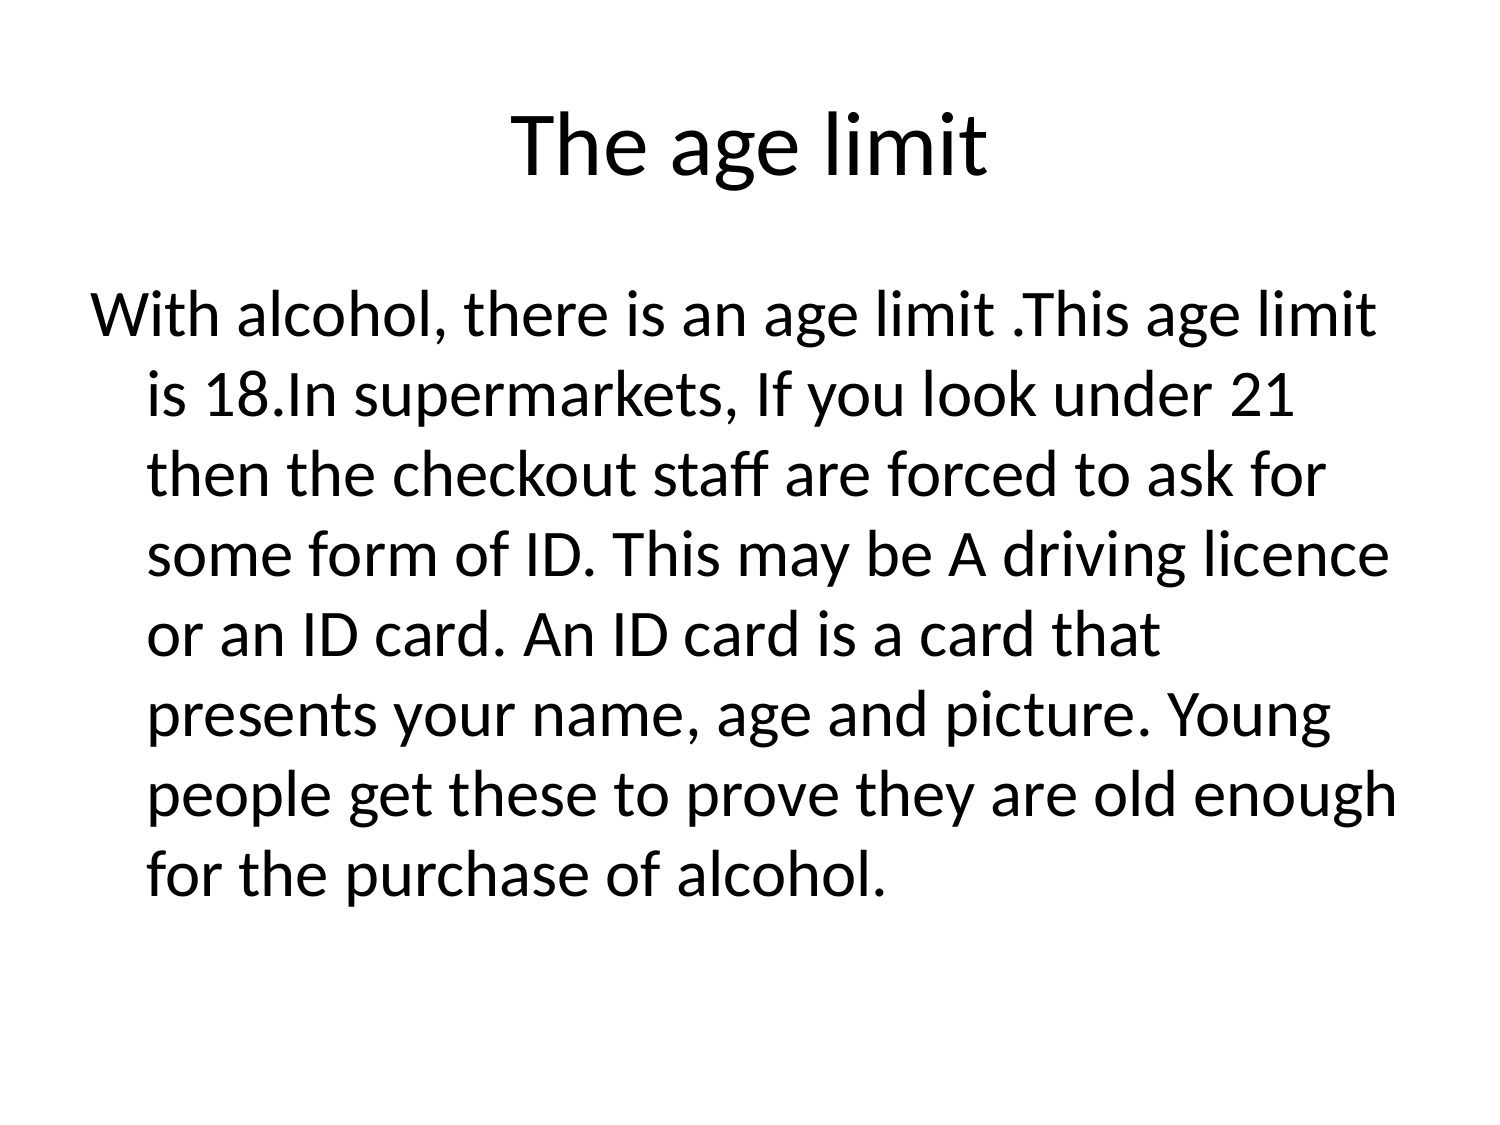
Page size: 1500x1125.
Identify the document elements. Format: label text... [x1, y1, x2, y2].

list With alcohol, there is an age limit .This age limit is 18.In supermarkets, If you look under 21 then the checkout staff are forced to ask for some form of ID. This may be A driving licence or an ID card. An ID card is a card that presents your name, age and picture. Young people get these to prove they are old enough for the purchase of alcohol. [75, 262, 1425, 1005]
title The age limit [75, 45, 1425, 233]
